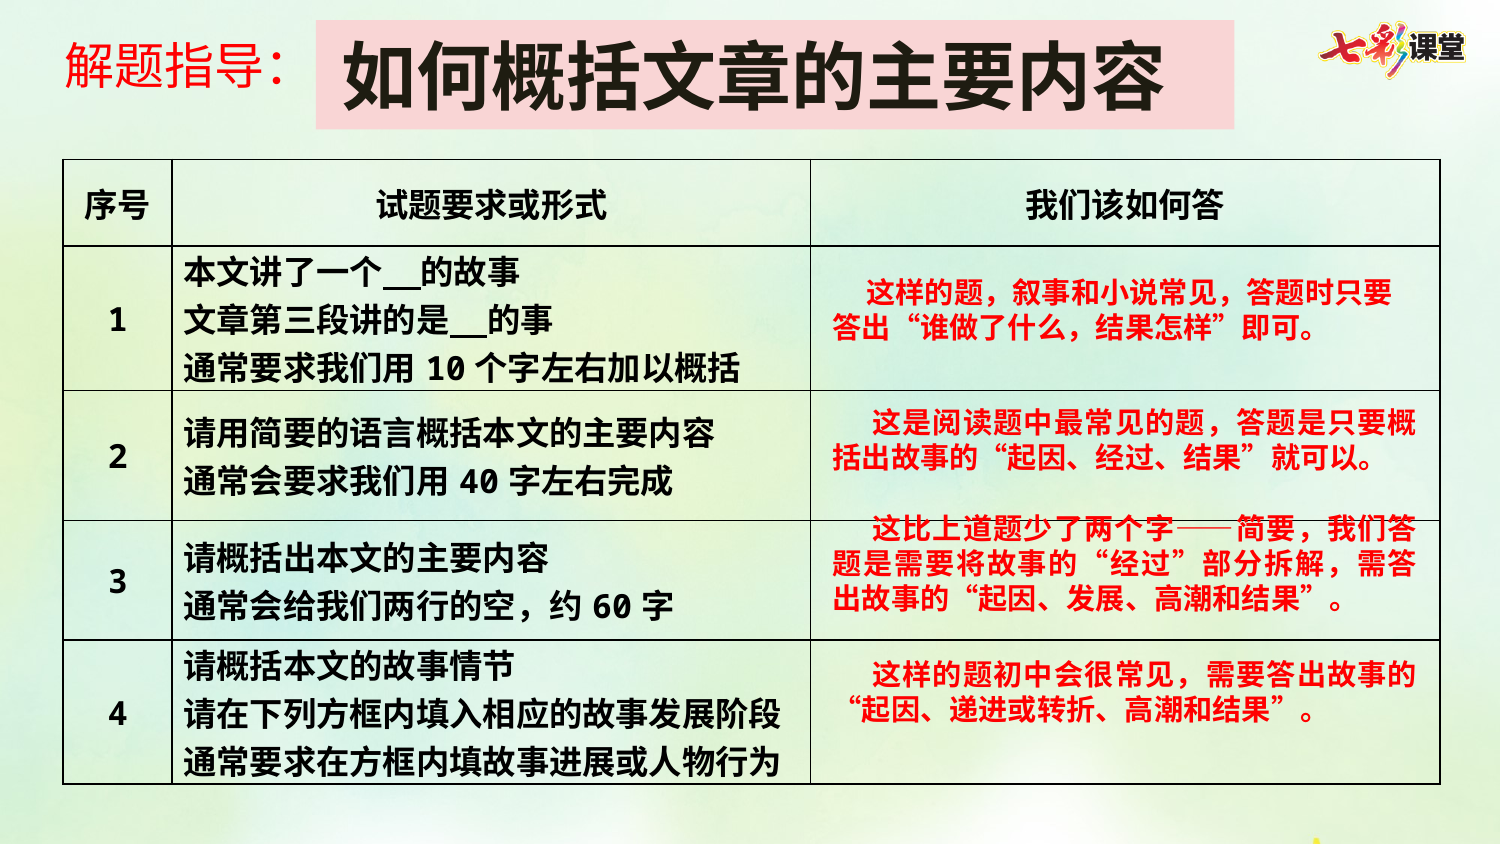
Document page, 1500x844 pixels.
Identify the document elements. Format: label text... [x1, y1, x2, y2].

text_box 解题指导： [49, 27, 315, 102]
table_cell [811, 521, 1439, 639]
table_cell 4 [64, 641, 171, 783]
table_header 我们该如何答 [811, 160, 1439, 245]
table_header 试题要求或形式 [173, 160, 810, 245]
text_box 这比上道题少了两个字——简要，我们答题是需要将故事的“经过”部分拆解，需答出故事的“起因、发展、高潮和结果”。 [817, 503, 1432, 623]
table_cell [811, 641, 1439, 783]
table_cell 请概括出本文的主要内容 通常会给我们两行的空，约60字 [173, 521, 810, 639]
table_header 序号 [64, 160, 171, 245]
table_cell 请用简要的语言概括本文的主要内容 通常会要求我们用40字左右完成 [173, 391, 810, 520]
text_box 这是阅读题中最常见的题，答题是只要概括出故事的“起因、经过、结果”就可以。 [817, 396, 1432, 482]
table_cell 2 [64, 391, 171, 520]
table_cell [811, 247, 1439, 390]
table_cell 1 [64, 247, 171, 390]
text_box 这样的题，叙事和小说常见，答题时只要答出“谁做了什么，结果怎样”即可。 [817, 266, 1432, 352]
table_cell 本文讲了一个 的故事 文章第三段讲的是 的事 通常要求我们用10个字左右加以概括 [173, 247, 810, 390]
table_cell 请概括本文的故事情节 请在下列方框内填入相应的故事发展阶段 通常要求在方框内填故事进展或人物行为 [173, 641, 810, 783]
picture [0, 0, 1500, 844]
text_box 这样的题初中会很常见，需要答出故事的“起因、递进或转折、高潮和结果”。 [817, 649, 1432, 734]
table_cell [811, 391, 1439, 520]
text_box 如何概括文章的主要内容 [315, 20, 1235, 130]
table_cell 3 [64, 521, 171, 639]
